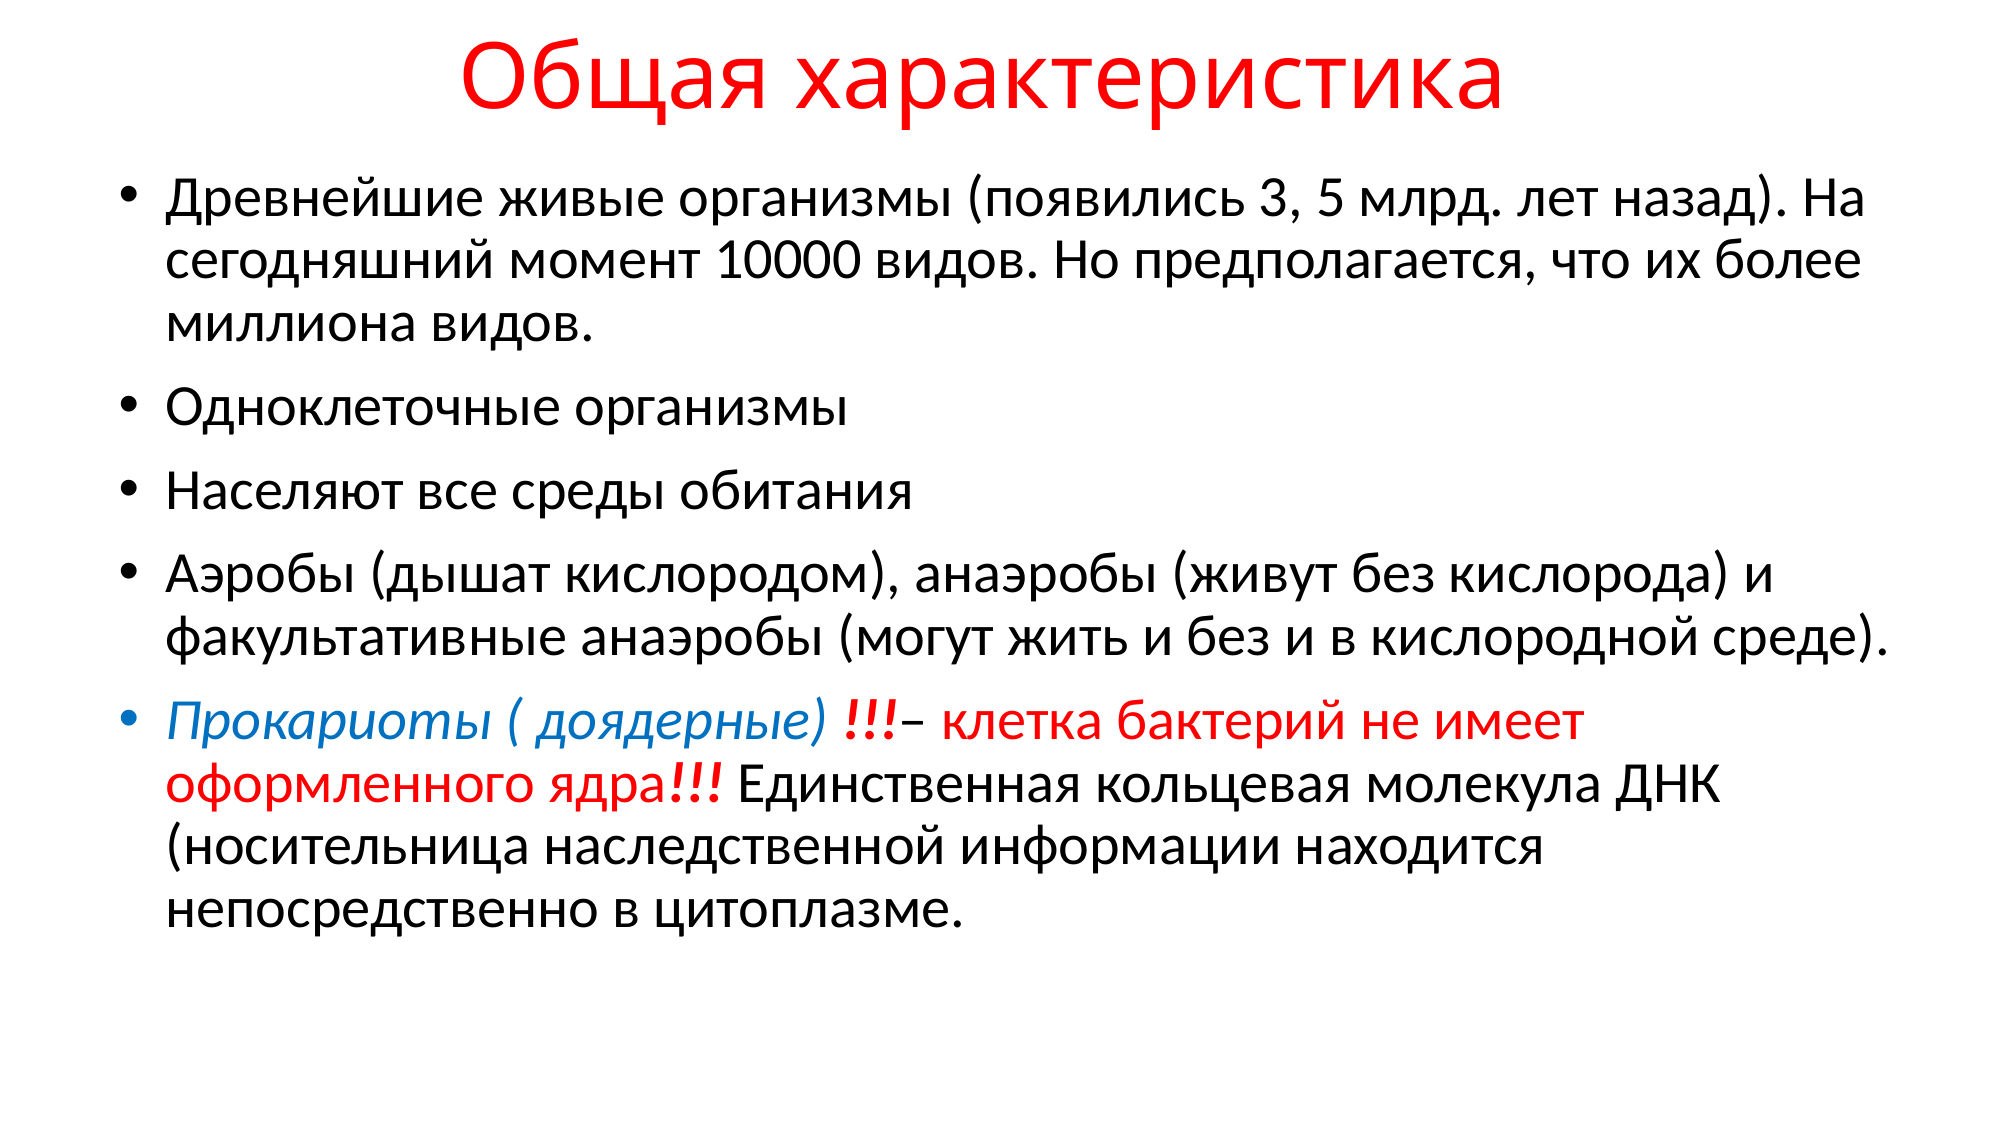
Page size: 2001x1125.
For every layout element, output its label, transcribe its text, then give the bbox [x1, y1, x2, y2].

list Древнейшие живые организмы (появились 3, 5 млрд. лет назад). На сегодняшний момент 10000 видов. Но предполагается, что их более миллиона видов. Одноклеточные организмы Населяют все среды обитания Аэробы (дышат кислородом), анаэробы (живут без кислорода) и факультативные анаэробы (могут жить и без и в кислородной среде). Прокариоты ( доядерные) !!!– клетка бактерий не имеет оформленного ядра!!! Единственная кольцевая молекула ДНК (носительница наследственной информации находится непосредственно в цитоплазме. [103, 158, 1912, 1103]
title Общая характеристика [103, 0, 1863, 158]
